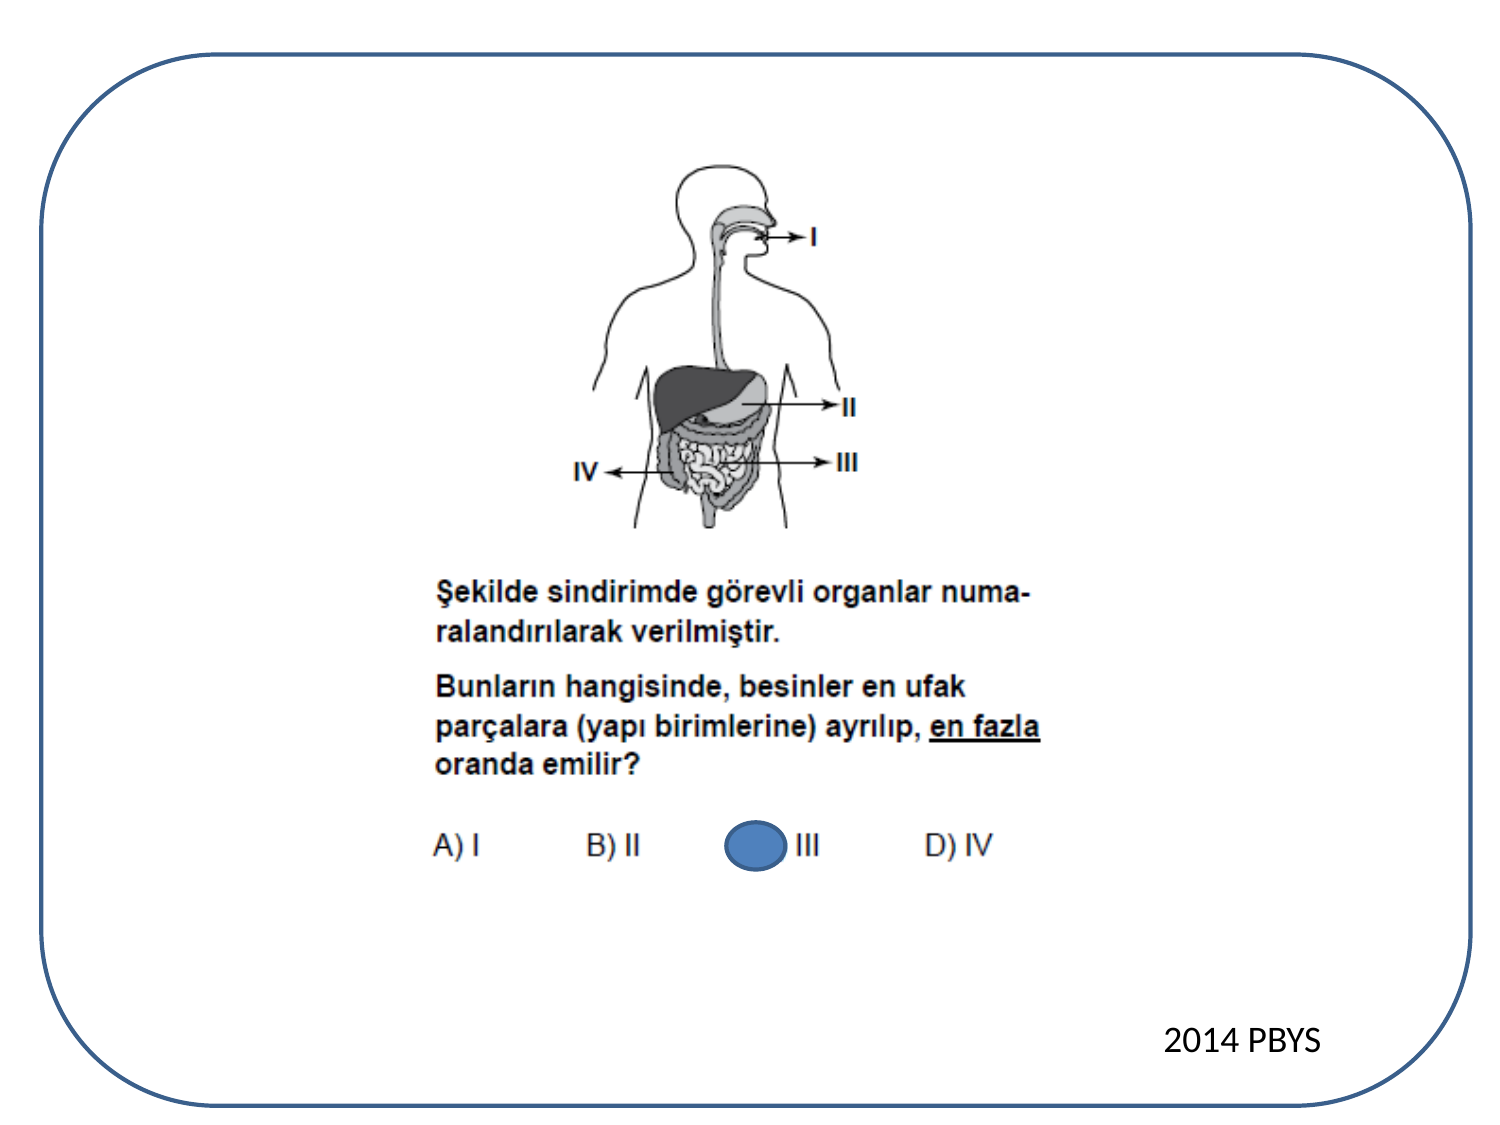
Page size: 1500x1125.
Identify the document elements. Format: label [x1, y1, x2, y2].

text_box [39, 52, 1473, 1108]
picture [418, 148, 1094, 884]
